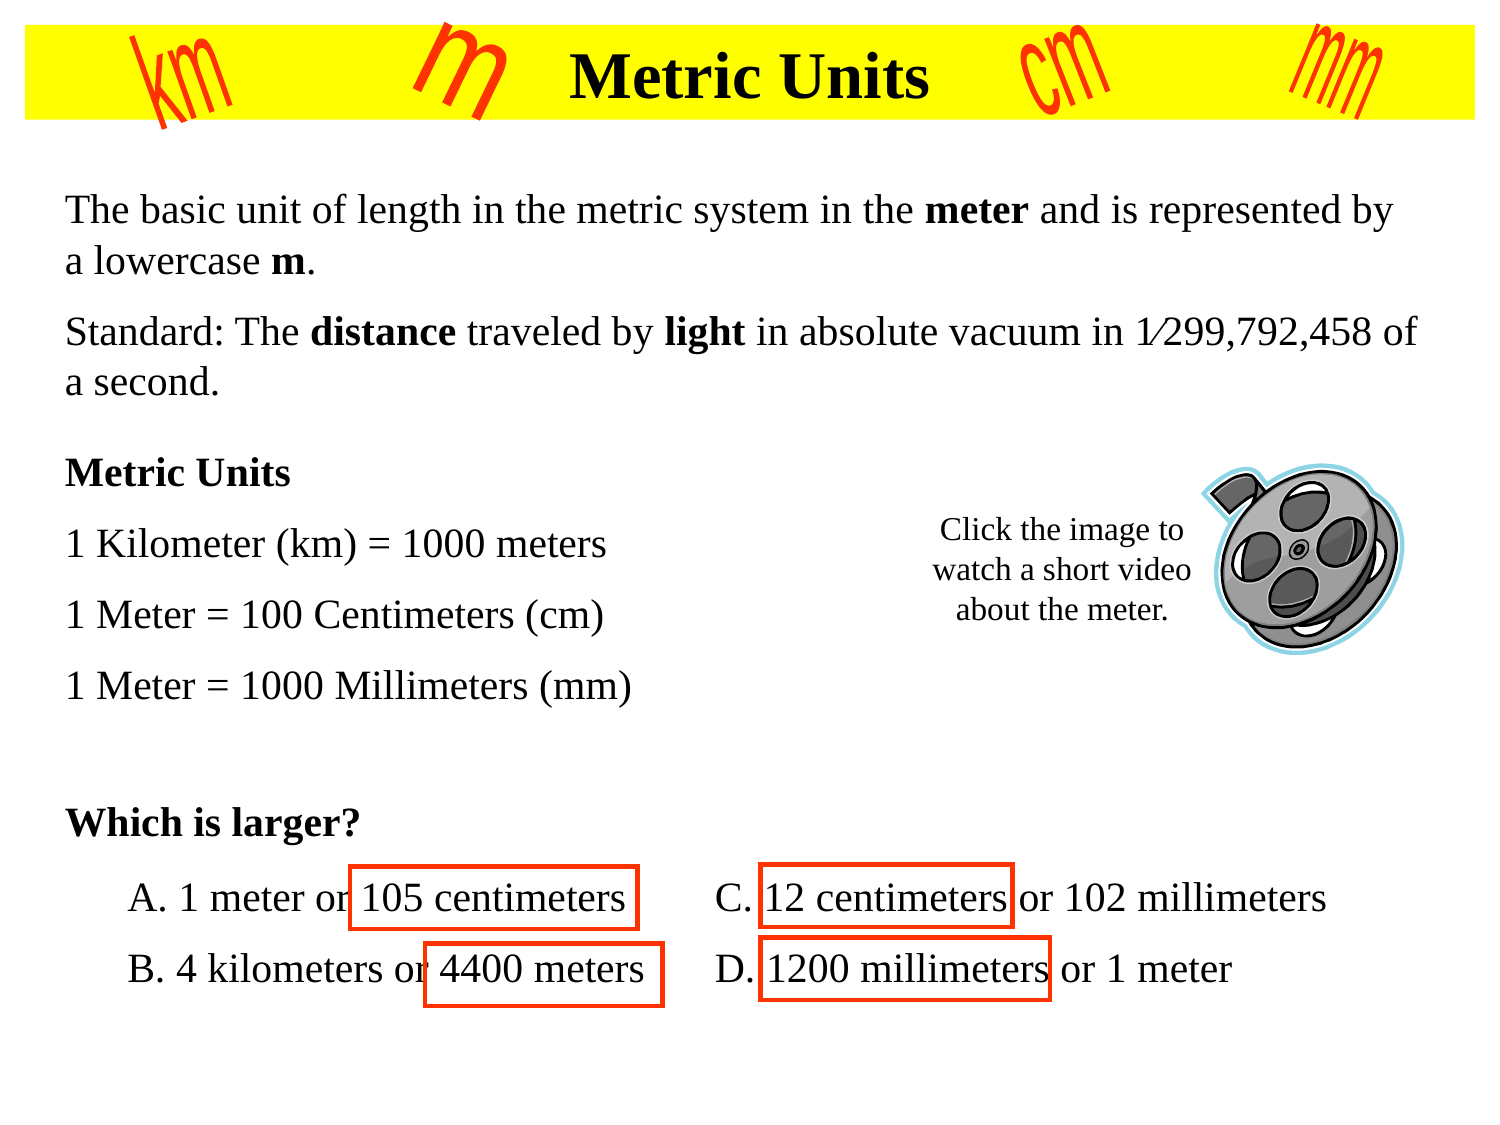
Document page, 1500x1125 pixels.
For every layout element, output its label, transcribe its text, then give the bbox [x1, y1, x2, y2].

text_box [112, 862, 1401, 1003]
text_box The basic unit of length in the metric system in the meter and is represented by a lowercase m. Standard: The distance traveled by light in absolute vacuum in 1⁄299,792,458 of a second. [50, 174, 1438, 411]
text_box Metric Units 1 Kilometer (km) = 1000 meters 1 Meter = 100 Centimeters (cm) 1 Meter = 1000 Millimeters (mm) [50, 437, 1050, 715]
text_box Metric Units [24, 24, 1475, 120]
picture [1199, 462, 1406, 656]
text_box Click the image to watch a short video about the meter. [912, 499, 1194, 635]
text_box Which is larger? [50, 787, 1050, 853]
